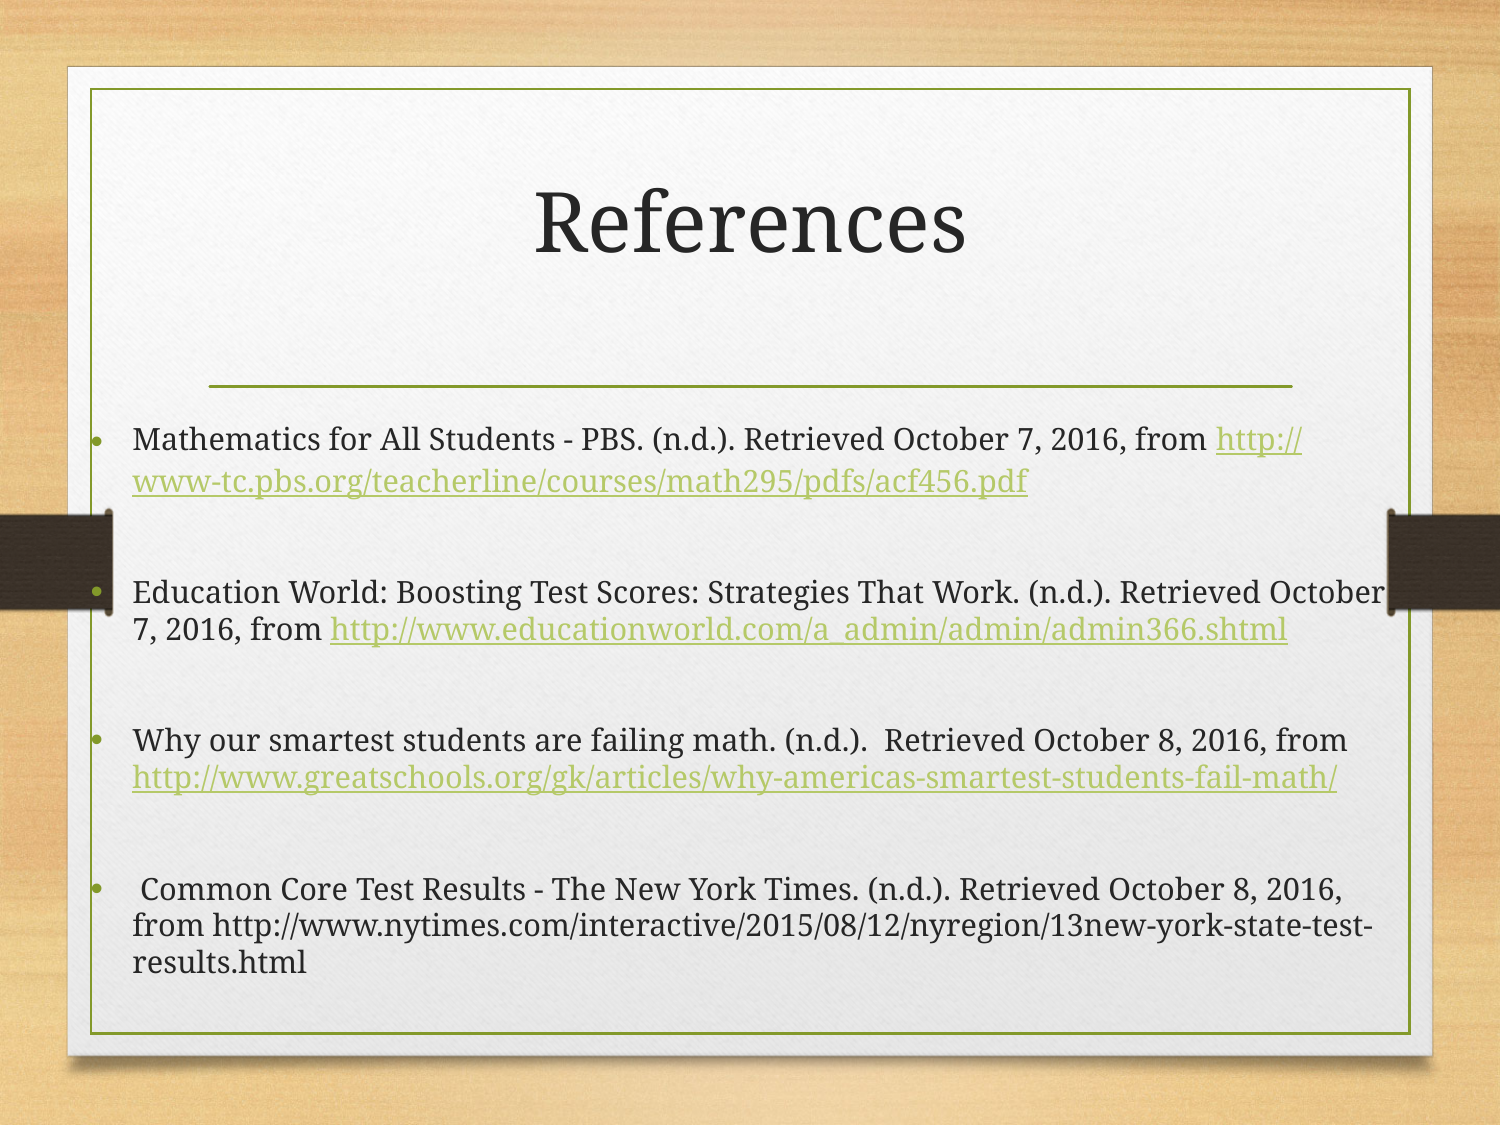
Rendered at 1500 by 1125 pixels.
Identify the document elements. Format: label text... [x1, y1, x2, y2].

picture [0, 0, 1500, 1125]
list Mathematics for All Students - PBS. (n.d.). Retrieved October 7, 2016, from http://www-tc.pbs.org/teacherline/courses/math295/pdfs/acf456.pdf Education World: Boosting Test Scores: Strategies That Work. (n.d.). Retrieved October 7, 2016, from http://www.educationworld.com/a_admin/admin/admin366.shtml Why our smartest students are failing math. (n.d.). Retrieved October 8, 2016, from http://www.greatschools.org/gk/articles/why-americas-smartest-students-fail-math/ Common Core Test Results - The New York Times. (n.d.). Retrieved October 8, 2016, from http://www.nytimes.com/interactive/2015/08/12/nyregion/13new-york-state-test-results.html [75, 412, 1426, 988]
title References [193, 112, 1309, 327]
